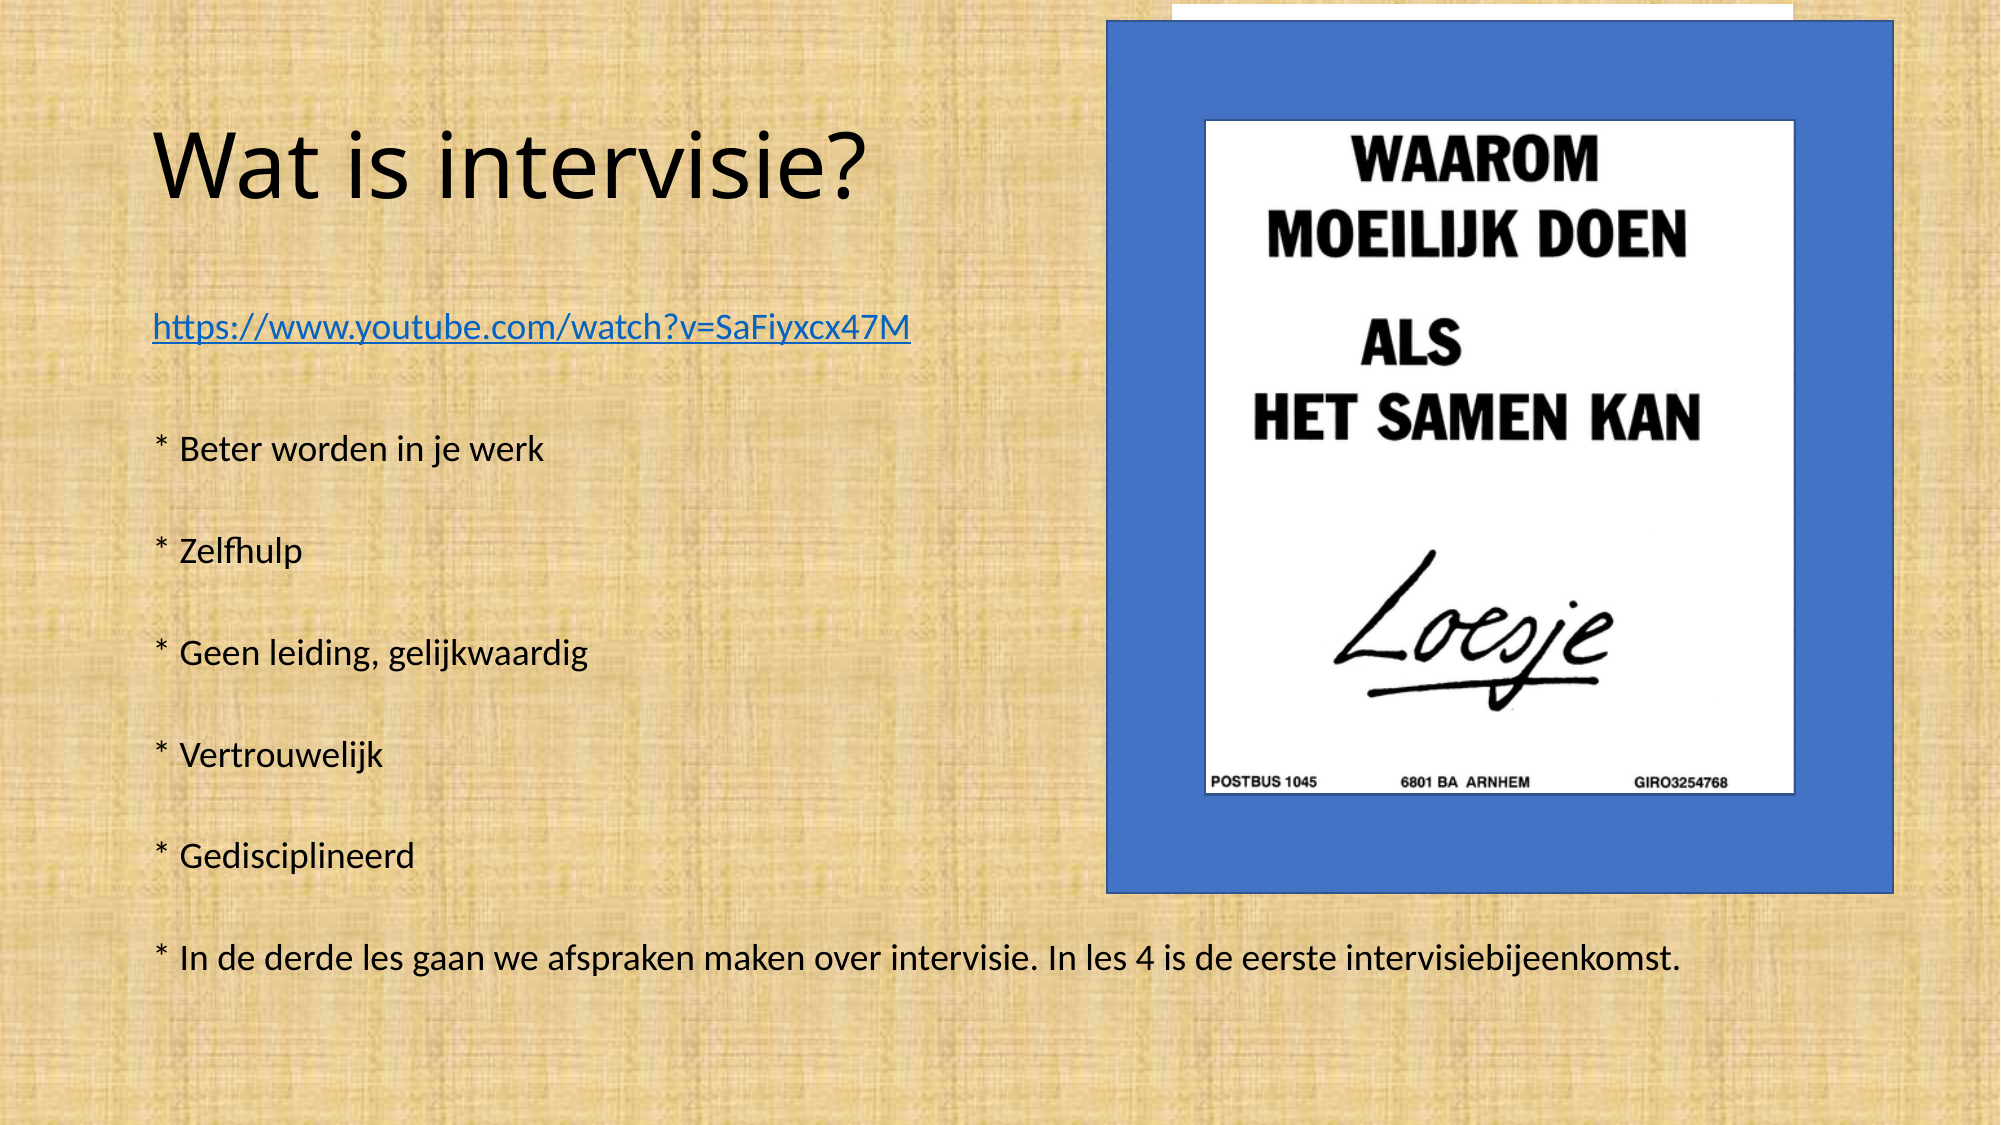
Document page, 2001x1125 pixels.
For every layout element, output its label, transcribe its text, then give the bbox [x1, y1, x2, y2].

text_box [1106, 20, 1894, 894]
title Wat is intervisie? [137, 59, 1106, 278]
list https://www.youtube.com/watch?v=SaFiyxcx47M * Beter worden in je werk * Zelfhulp * Geen leiding, gelijkwaardig * Vertrouwelijk * Gedisciplineerd * In de derde les gaan we afspraken maken over intervisie. In les 4 is de eerste intervisiebijeenkomst. [137, 299, 1863, 1014]
picture [0, 0, 2001, 1125]
